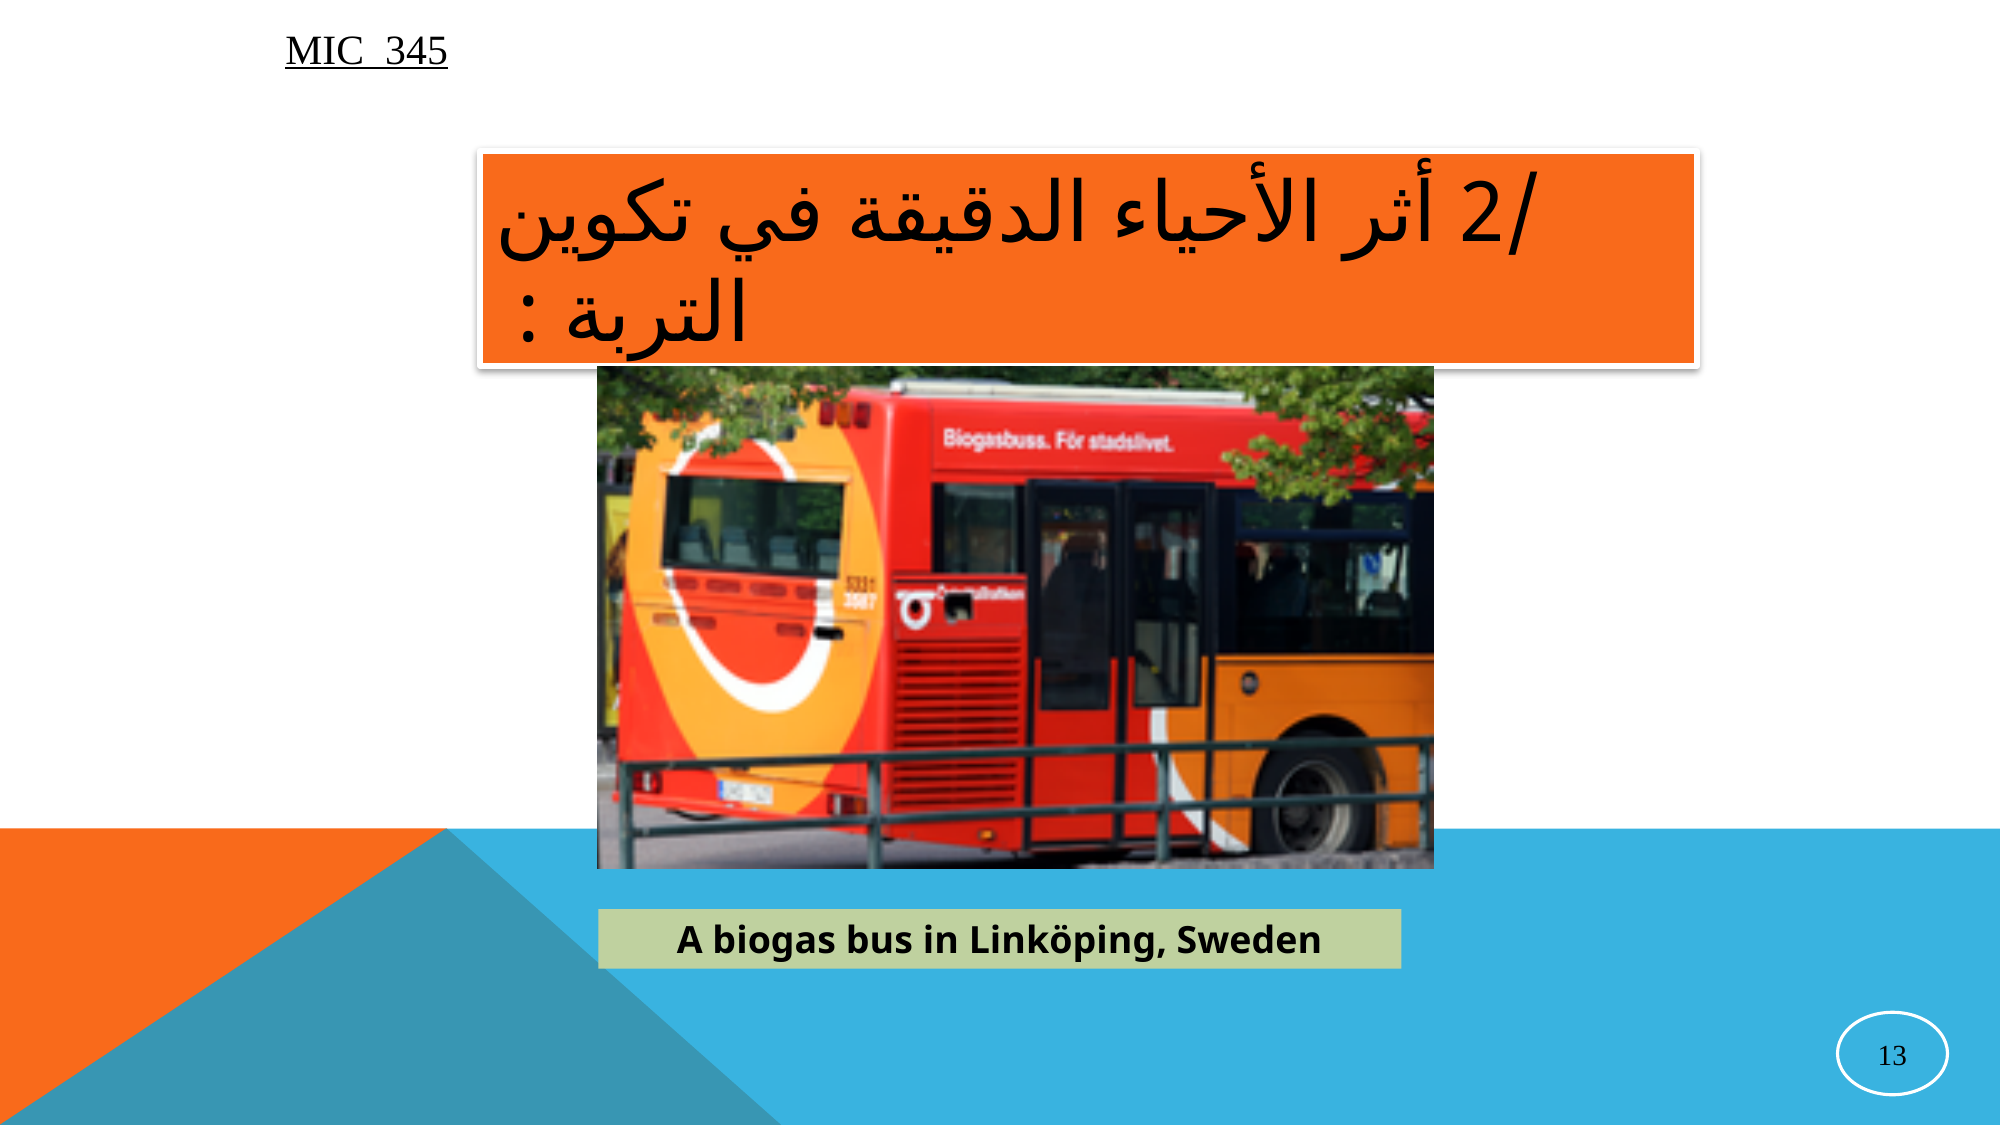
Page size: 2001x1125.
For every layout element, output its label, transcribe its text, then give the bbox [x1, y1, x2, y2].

picture [596, 366, 1434, 869]
text_box A biogas bus in Linköping, Sweden [598, 909, 1402, 969]
slide_number 13 [1835, 1010, 1950, 1097]
text_box MIC 345 [270, 0, 1721, 121]
text_box /2 أثر الأحياء الدقيقة في تكوين التربة : [477, 148, 1700, 369]
